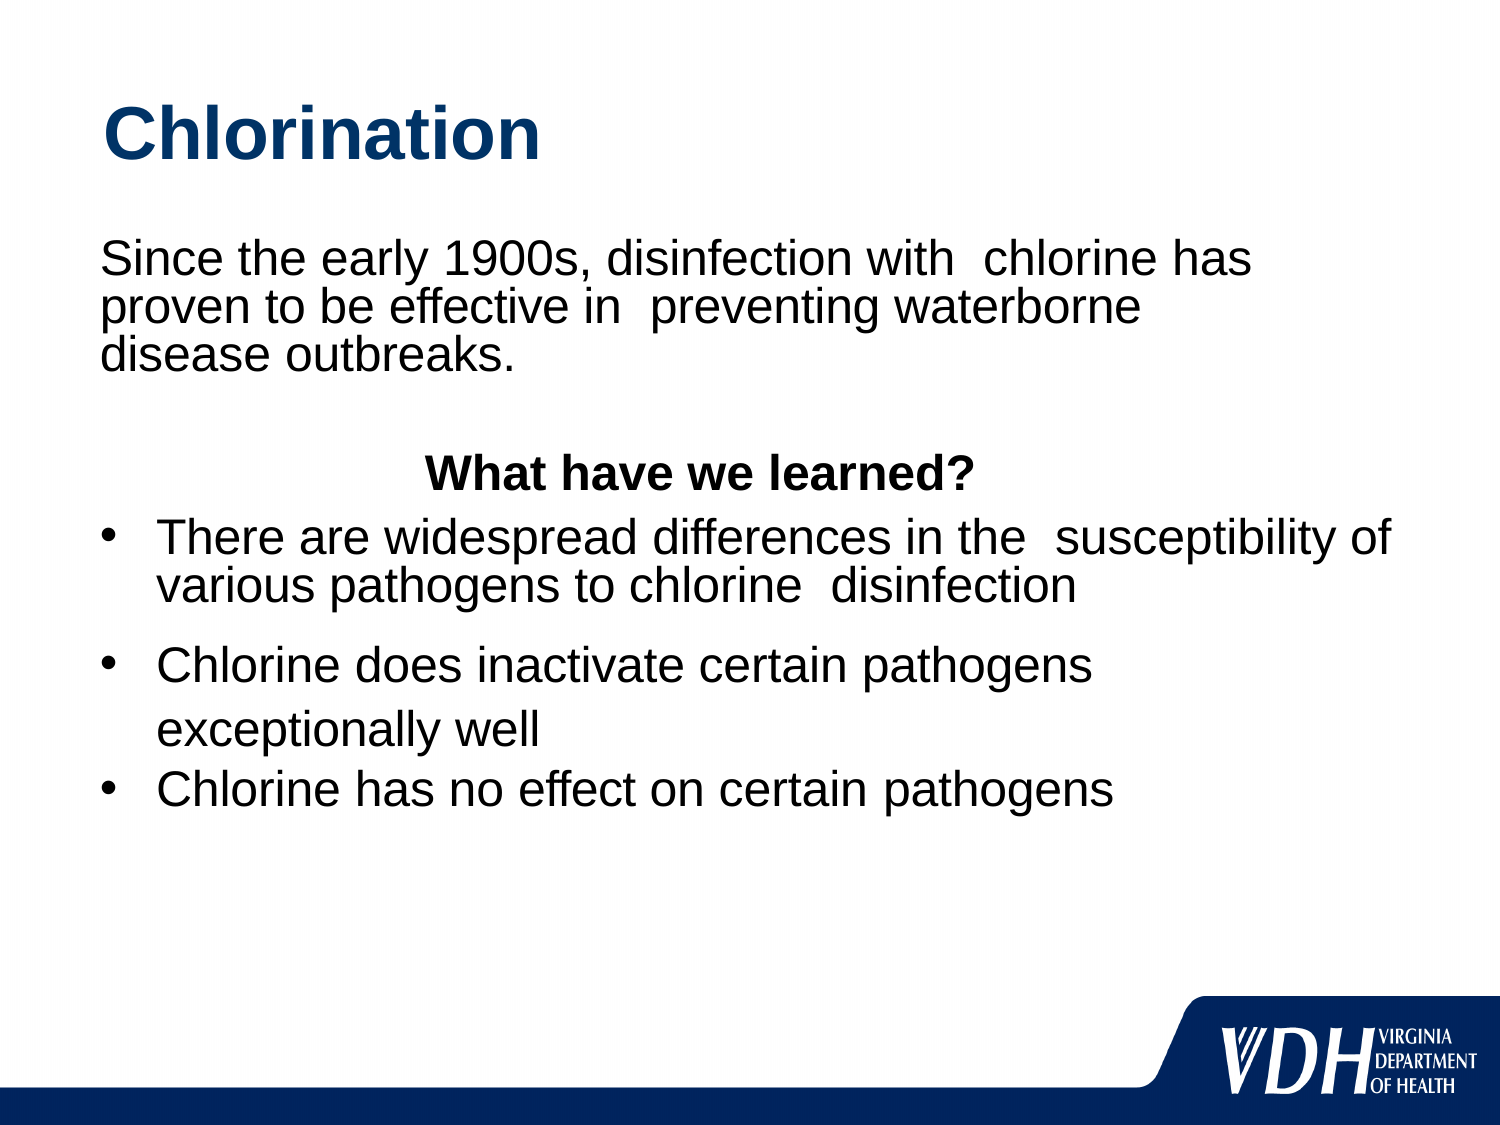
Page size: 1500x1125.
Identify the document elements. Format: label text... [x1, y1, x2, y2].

text_box Since the early 1900s, disinfection with chlorine has proven to be effective in preventing waterborne disease outbreaks. What have we learned? There are widespread differences in the susceptibility of various pathogens to chlorine disinfection Chlorine does inactivate certain pathogens exceptionally well Chlorine has no effect on certain pathogens [97, 218, 1402, 817]
title Chlorination [101, 33, 831, 218]
picture [0, 0, 1500, 1125]
